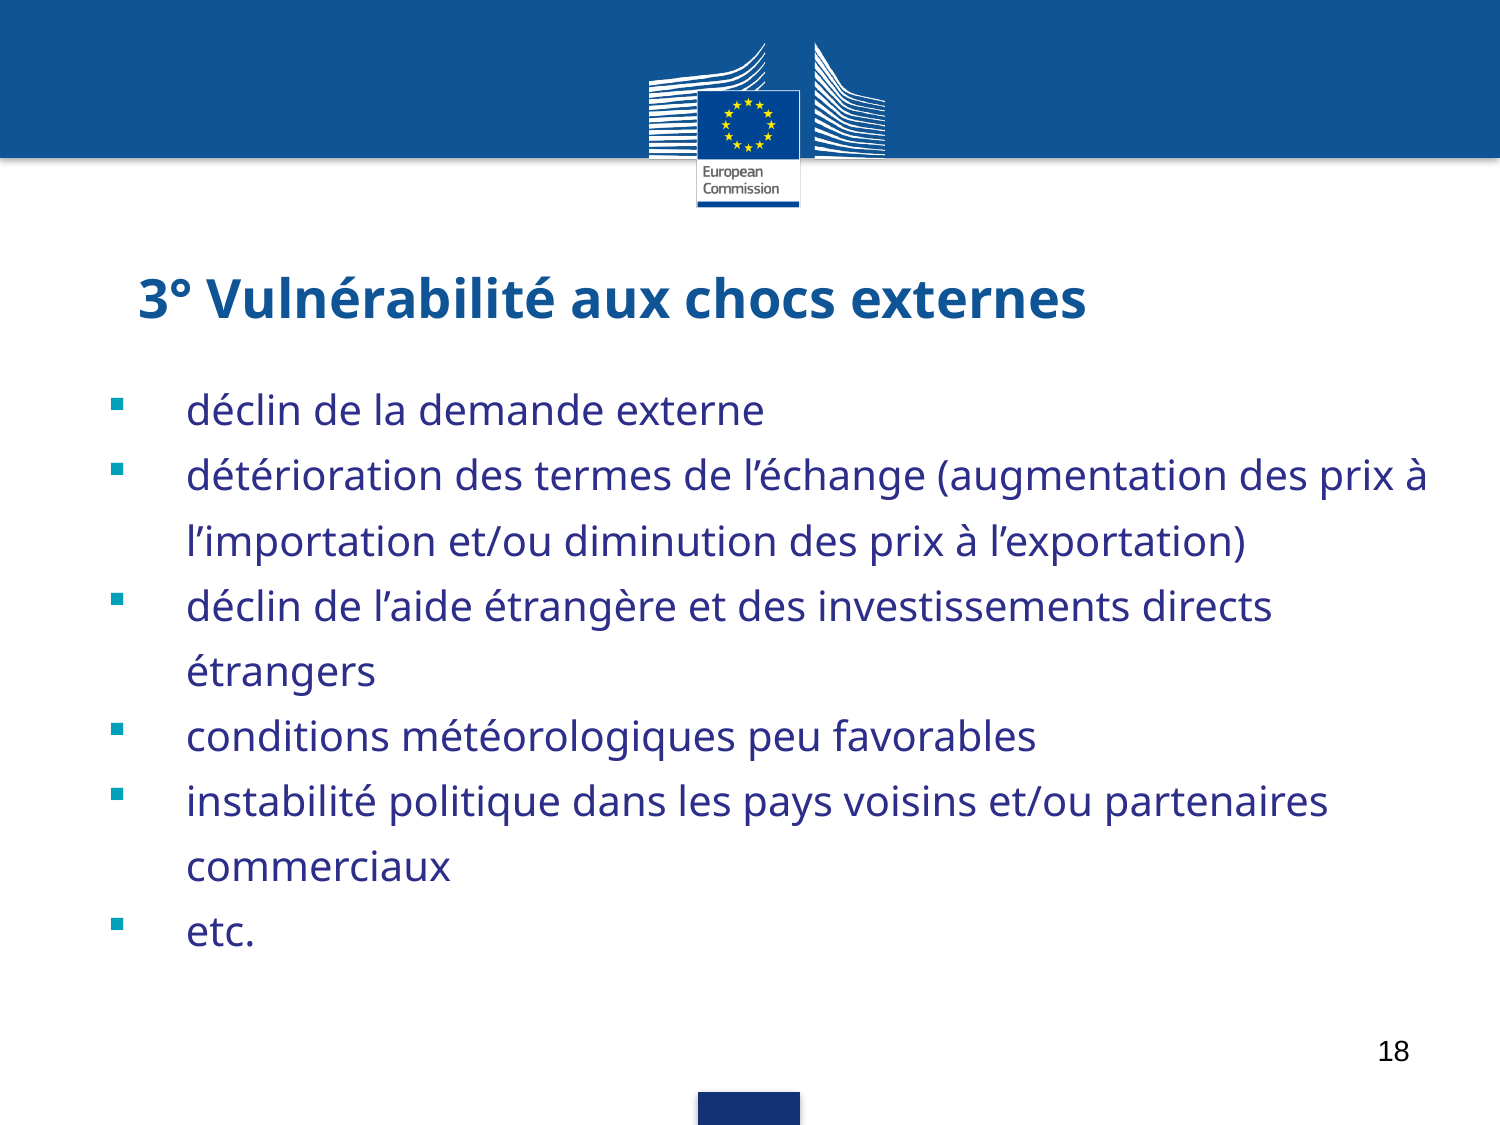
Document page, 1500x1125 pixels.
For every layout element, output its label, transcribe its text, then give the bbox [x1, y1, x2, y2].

slide_number 18 [1074, 1024, 1425, 1103]
list déclin de la demande externe détérioration des termes de l’échange (augmentation des prix à l’importation et/ou diminution des prix à l’exportation) déclin de l’aide étrangère et des investissements directs étrangers conditions météorologiques peu favorables instabilité politique dans les pays voisins et/ou partenaires commerciaux etc. [17, 361, 1448, 1036]
title 3° Vulnérabilité aux chocs externes [64, 219, 1416, 361]
picture [649, 42, 885, 208]
